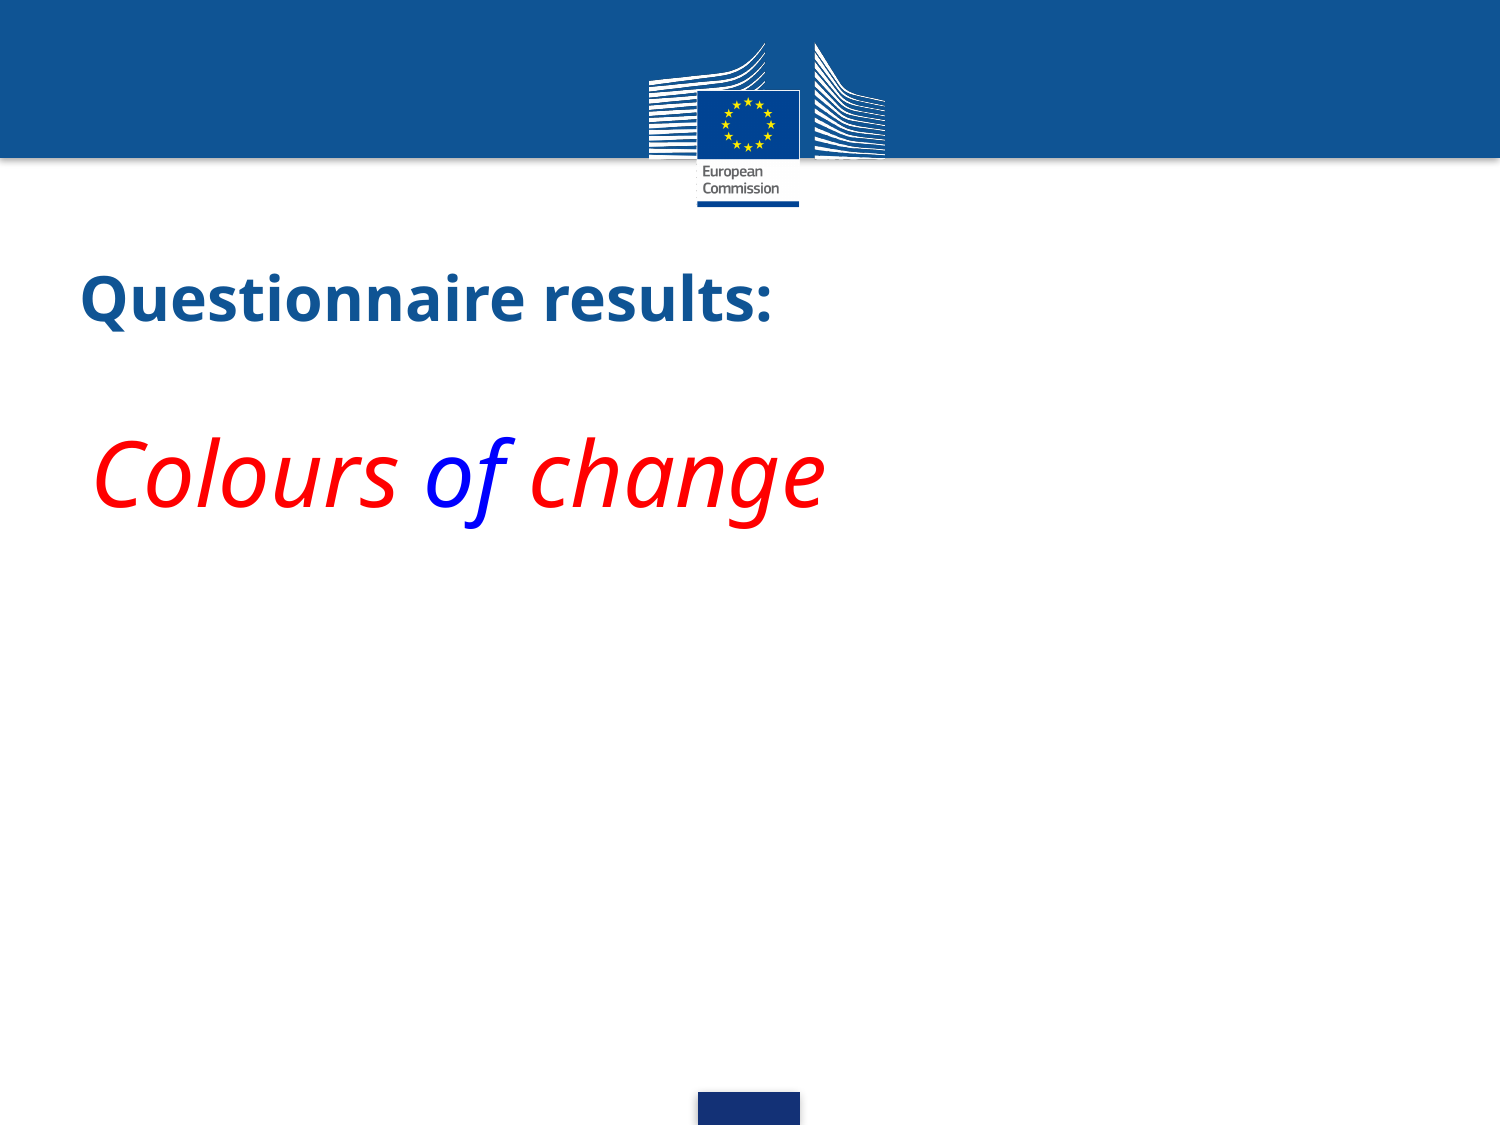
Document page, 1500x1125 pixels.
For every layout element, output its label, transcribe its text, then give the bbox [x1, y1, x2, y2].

picture [649, 42, 885, 208]
list Colours of change [75, 408, 1425, 988]
title Questionnaire results: [64, 219, 1415, 374]
